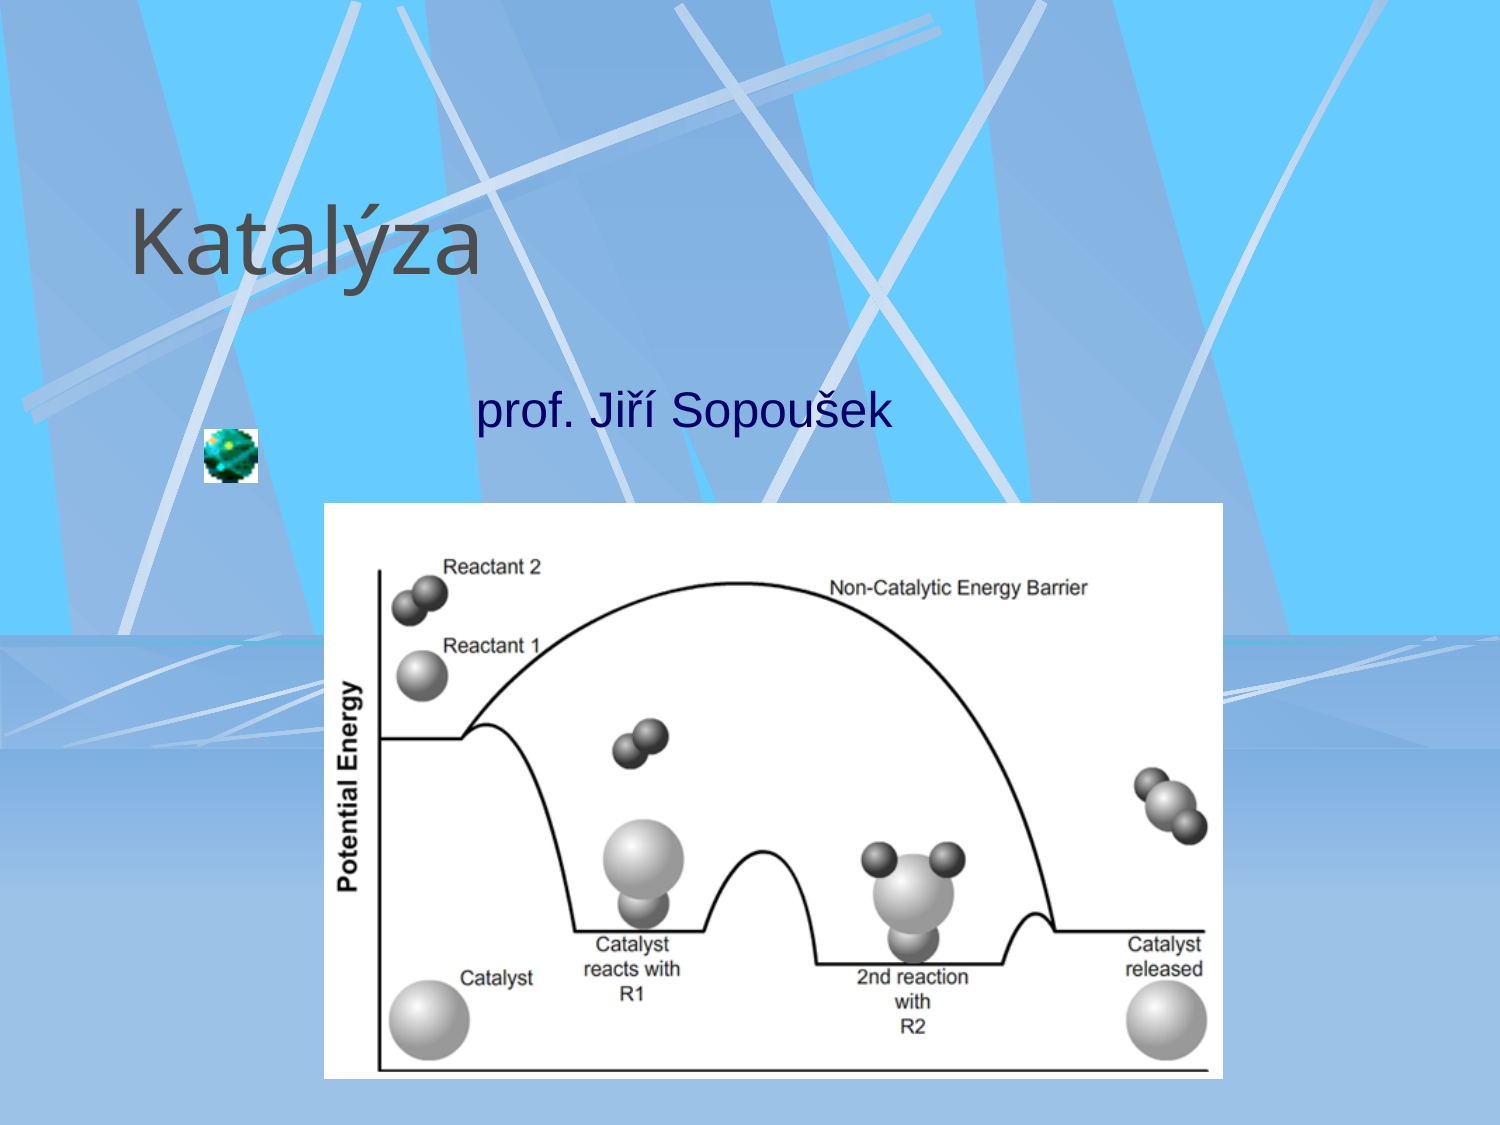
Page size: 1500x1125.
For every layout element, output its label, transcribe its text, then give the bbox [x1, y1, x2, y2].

subtitle prof. Jiří Sopoušek [159, 156, 1210, 569]
title Katalýza [112, 50, 1388, 425]
picture [324, 503, 1223, 1079]
